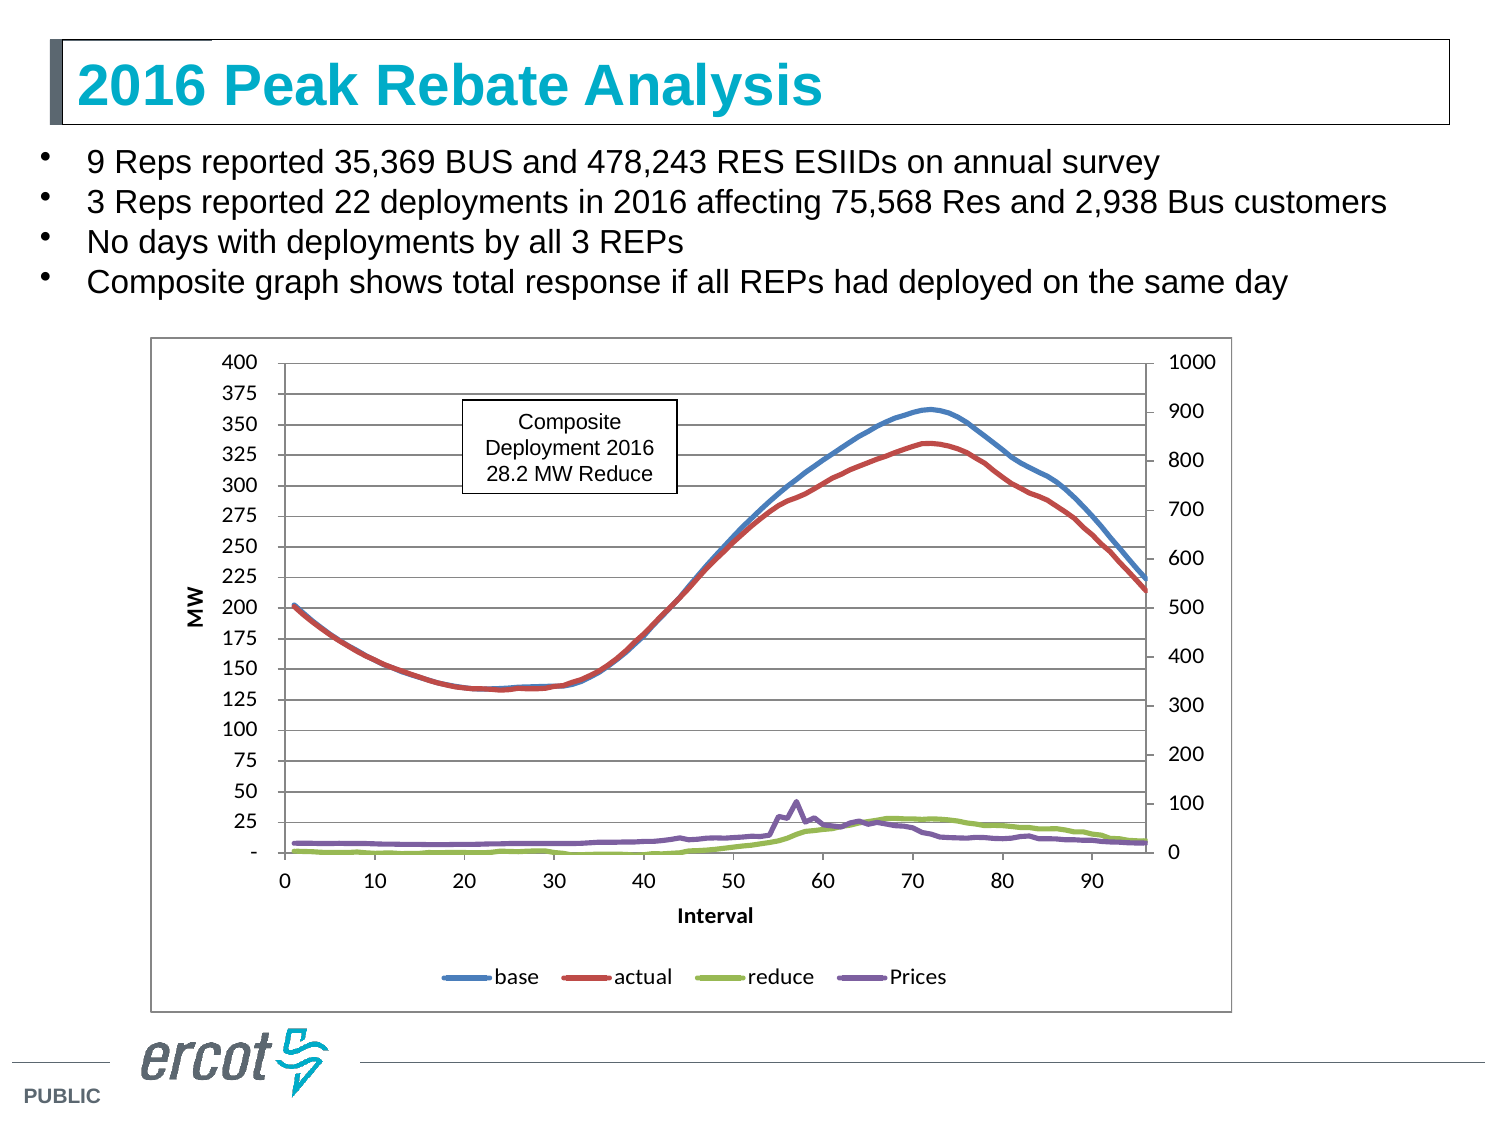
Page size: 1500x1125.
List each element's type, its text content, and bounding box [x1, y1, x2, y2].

text_box 9 Reps reported 35,369 BUS and 478,243 RES ESIIDs on annual survey 3 Reps reported 22 deployments in 2016 affecting 75,568 Res and 2,938 Bus customers No days with deployments by all 3 REPs Composite graph shows total response if all REPs had deployed on the same day [24, 133, 1425, 348]
picture [137, 1024, 332, 1100]
picture [149, 337, 1233, 1013]
title 2016 Peak Rebate Analysis [62, 39, 1450, 125]
